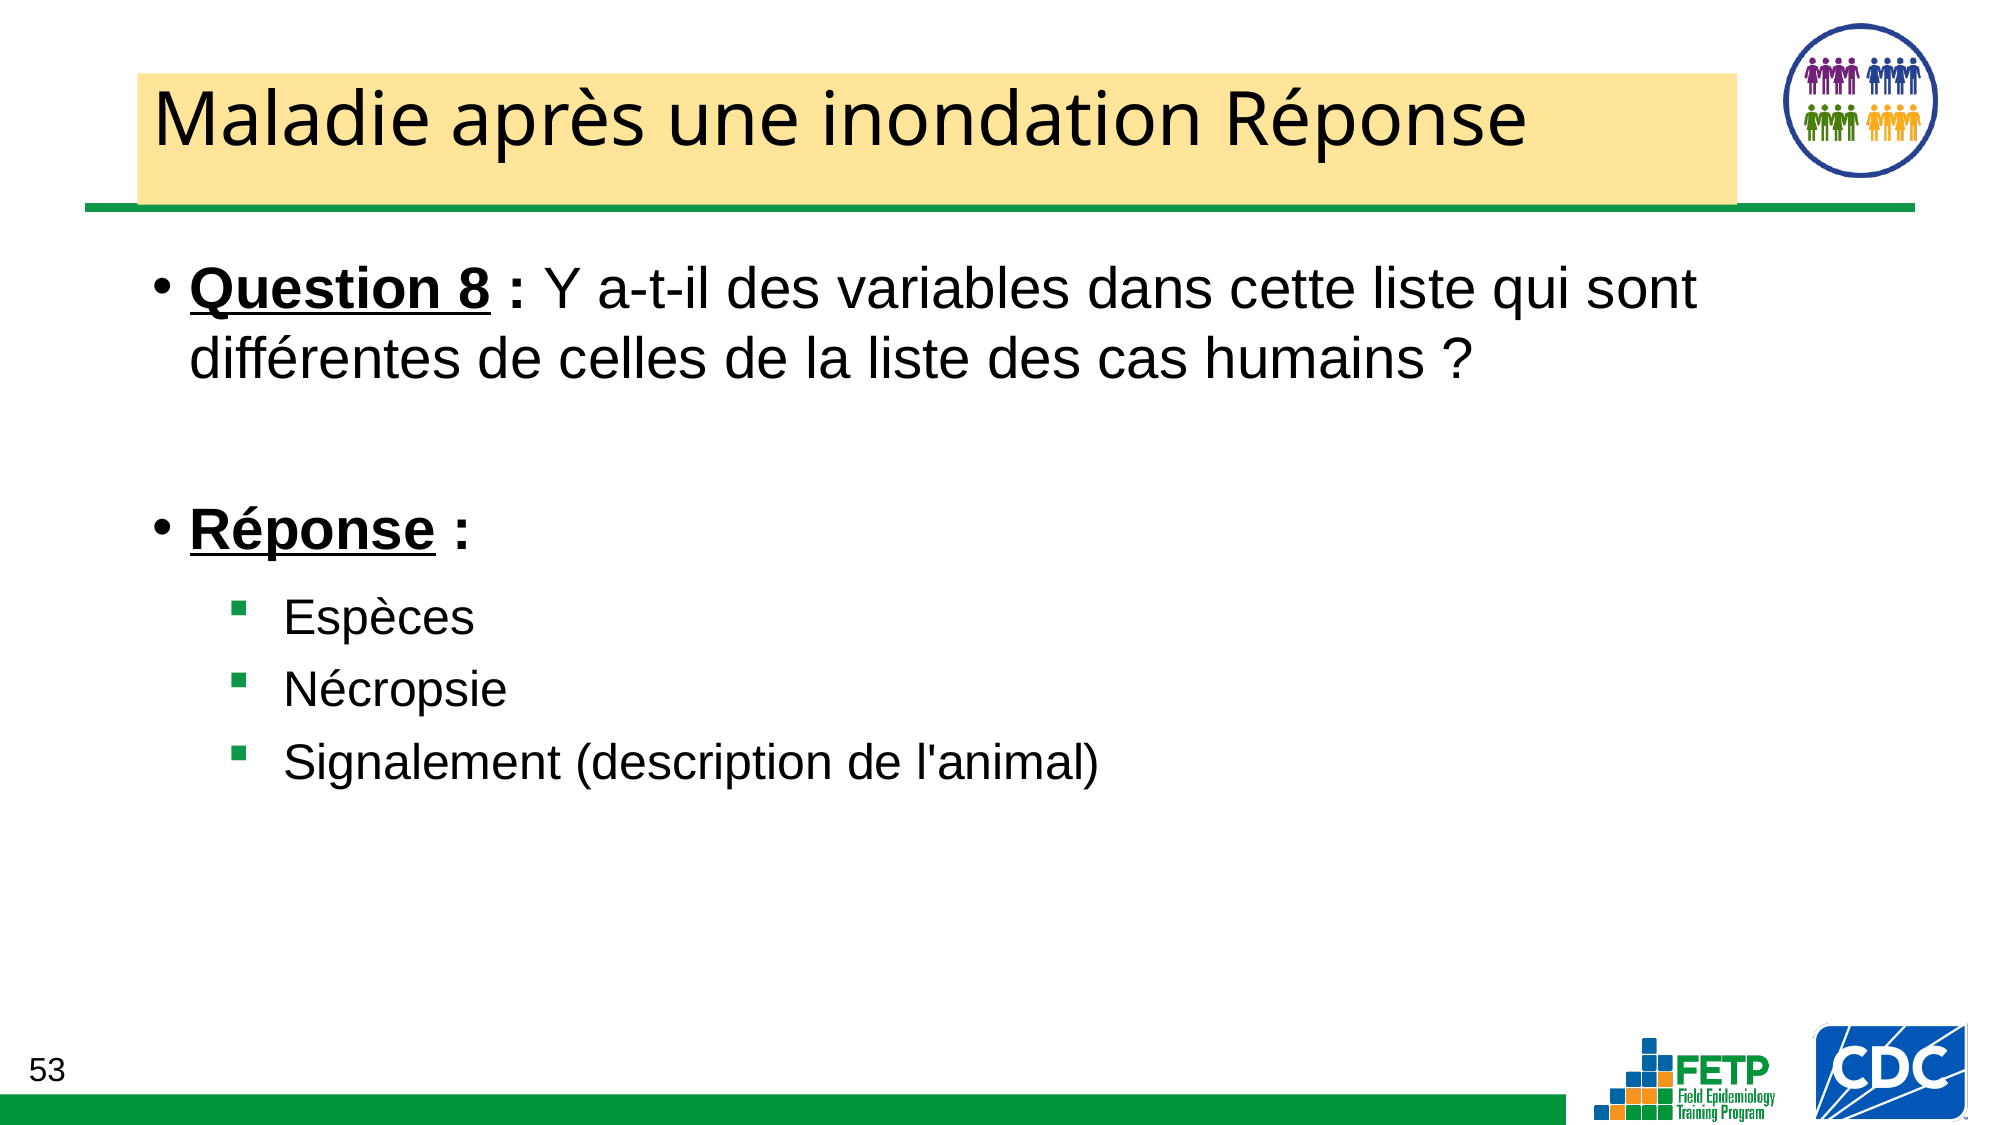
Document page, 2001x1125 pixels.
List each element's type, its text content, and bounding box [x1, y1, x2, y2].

list Question 8 : Y a-t-il des variables dans cette liste qui sont différentes de celles de la liste des cas humains ? Réponse : Espèces Nécropsie Signalement (description de l'animal) [137, 242, 1863, 1004]
picture [1813, 1023, 1968, 1122]
picture [1783, 23, 1938, 178]
picture [1594, 1038, 1775, 1122]
title Maladie après une inondation Réponse [137, 73, 1738, 205]
